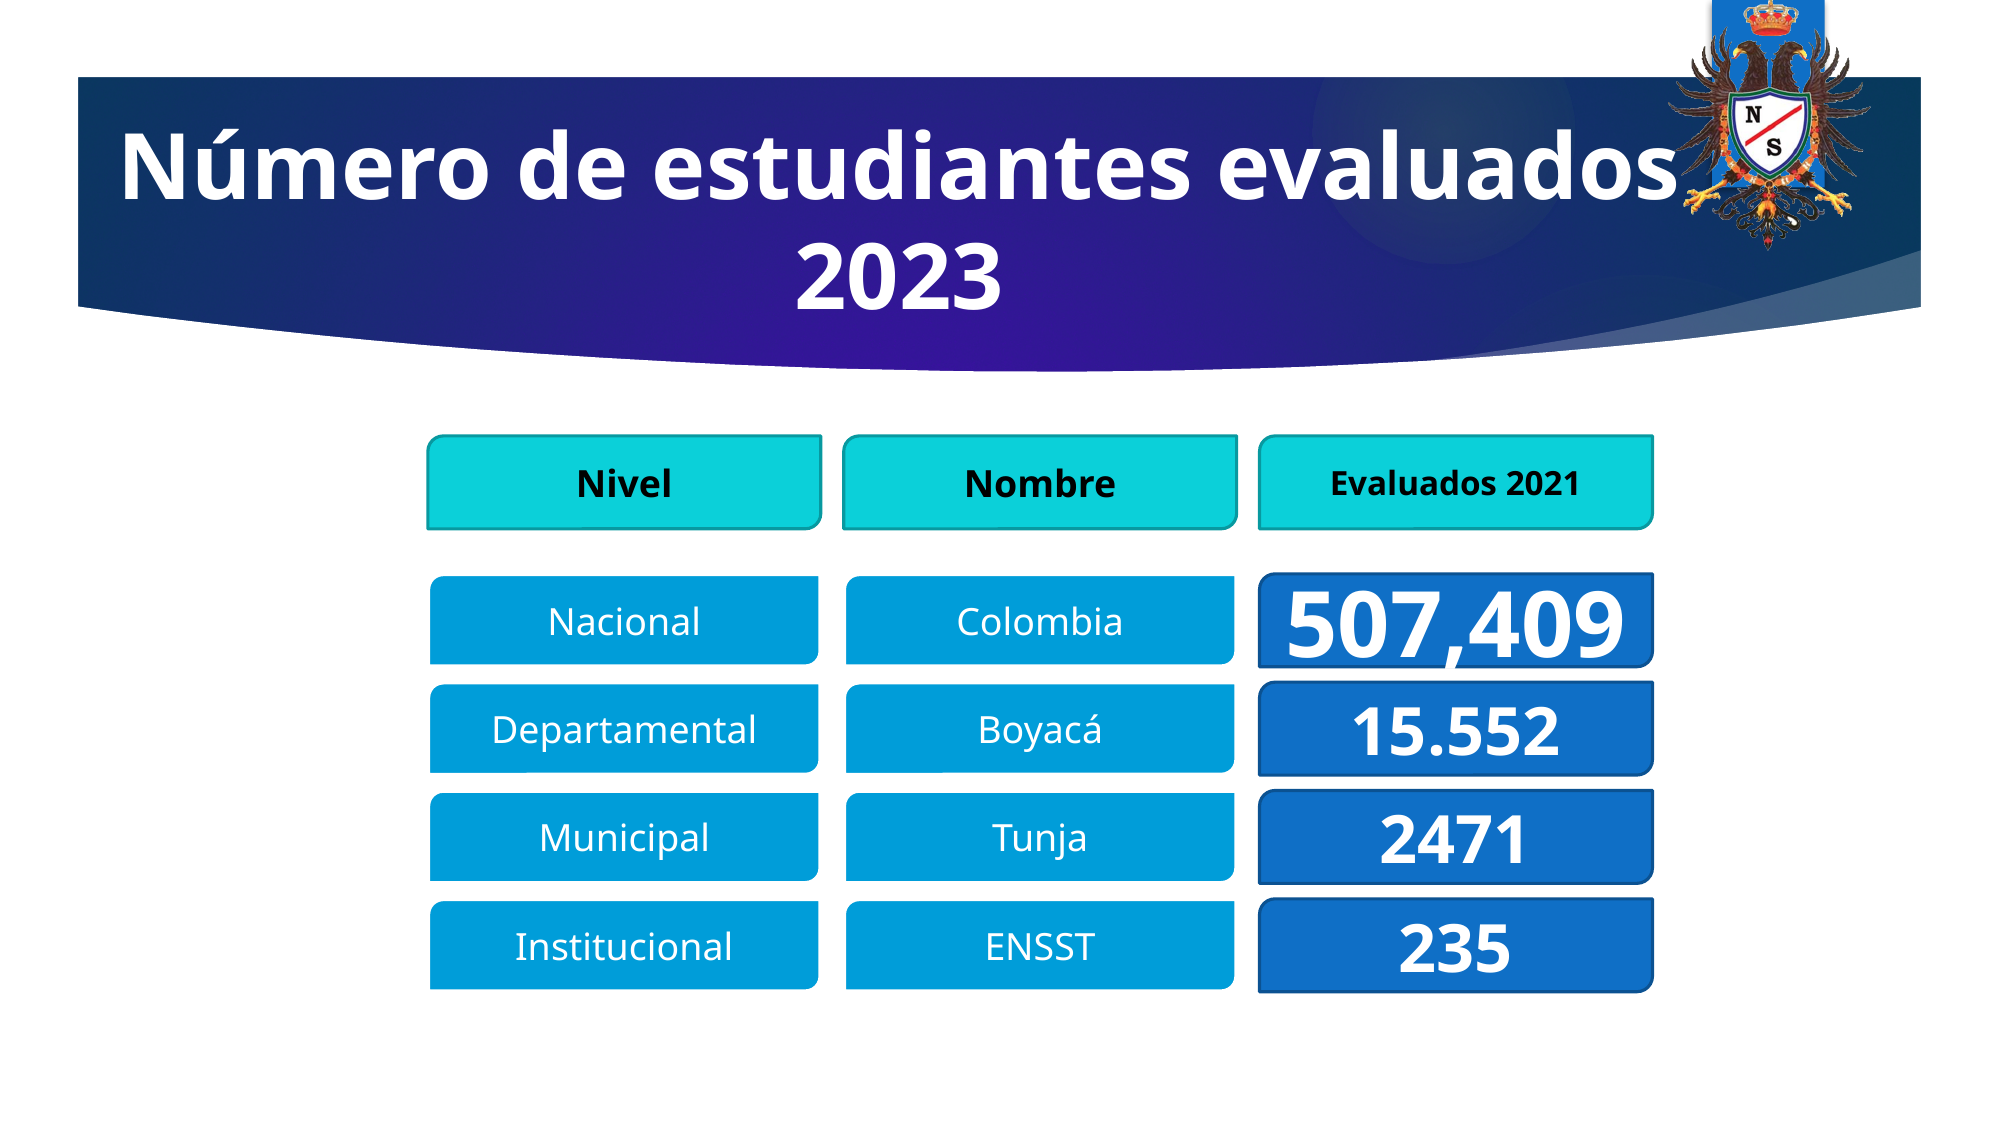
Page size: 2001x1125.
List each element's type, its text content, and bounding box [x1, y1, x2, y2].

text_box Colombia [841, 571, 1240, 670]
text_box Nivel [426, 434, 823, 531]
text_box 2471 [1257, 788, 1655, 885]
text_box Evaluados 2021 [1257, 434, 1655, 531]
text_box Departamental [425, 679, 824, 778]
text_box Nacional [425, 571, 824, 670]
text_box 507,409 [1257, 572, 1655, 669]
text_box 235 [1257, 897, 1655, 994]
title Número de estudiantes evaluados 2023 [86, 119, 1712, 316]
text_box Institucional [425, 896, 824, 995]
picture [1660, 0, 1876, 305]
text_box Boyacá [841, 679, 1240, 778]
text_box 15.552 [1257, 680, 1655, 777]
text_box ENSST [841, 896, 1240, 995]
text_box Municipal [425, 788, 824, 886]
text_box Tunja [841, 788, 1240, 886]
text_box Nombre [842, 434, 1239, 531]
